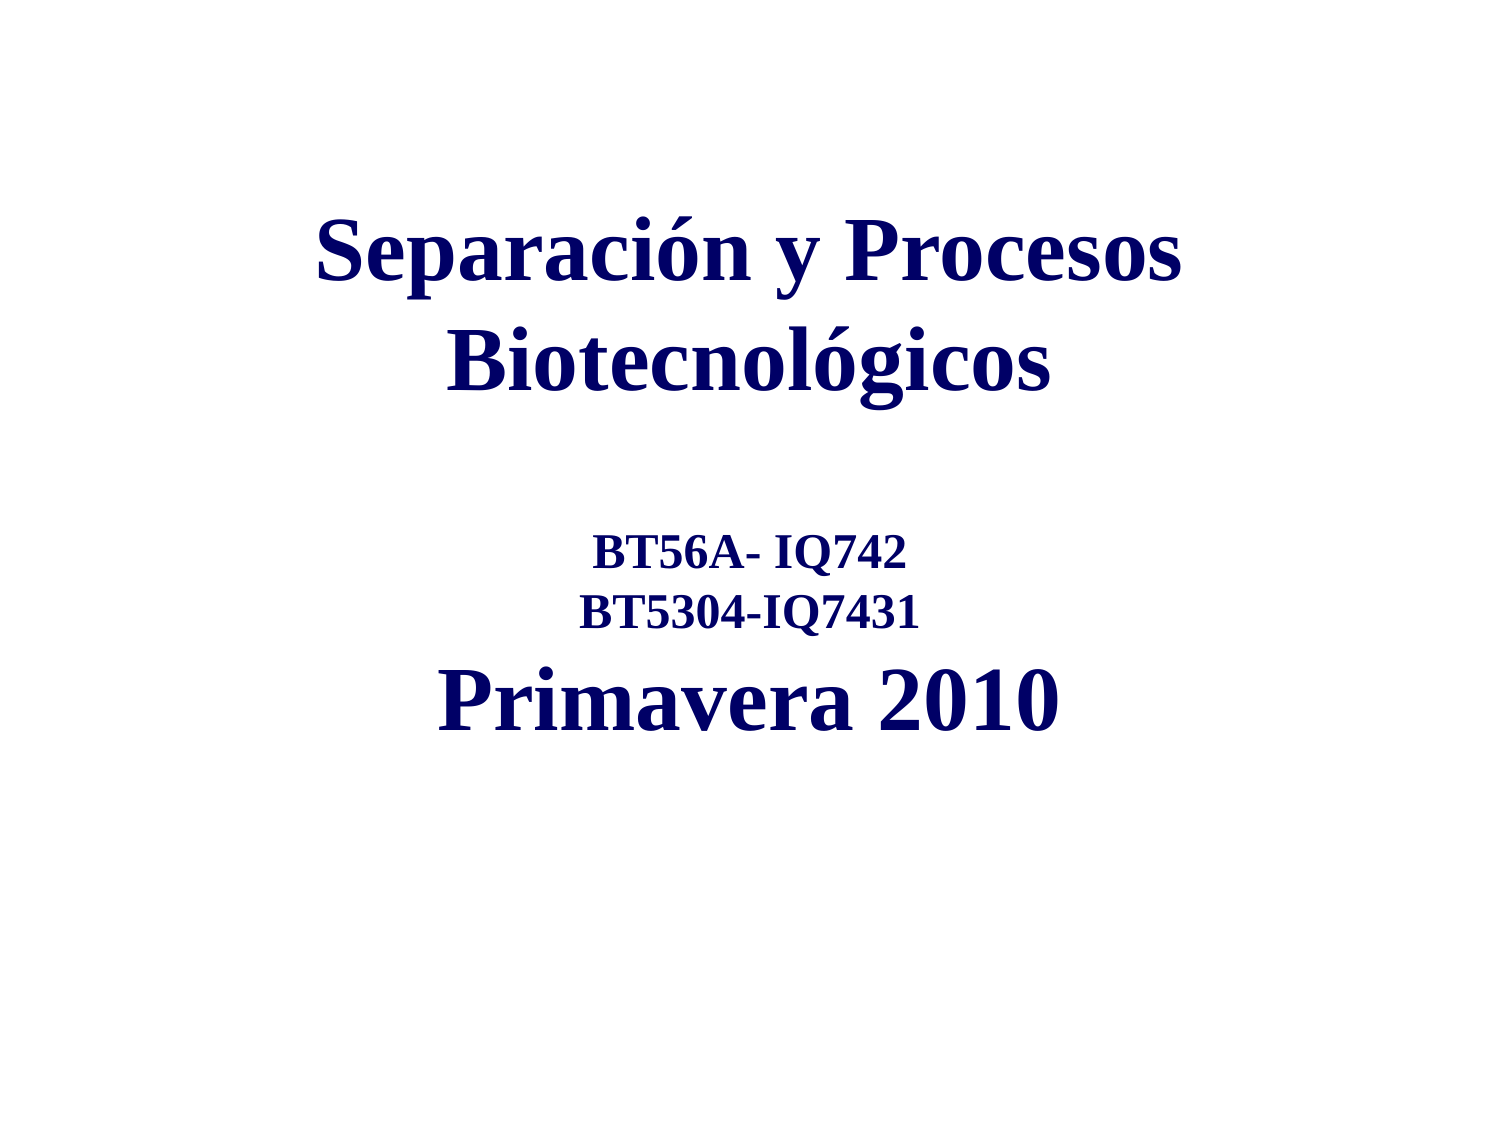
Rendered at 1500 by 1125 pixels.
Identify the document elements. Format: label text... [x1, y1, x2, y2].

title Separación y Procesos Biotecnológicos BT56A- IQ742 BT5304-IQ7431 Primavera 2010 [112, 374, 1388, 563]
